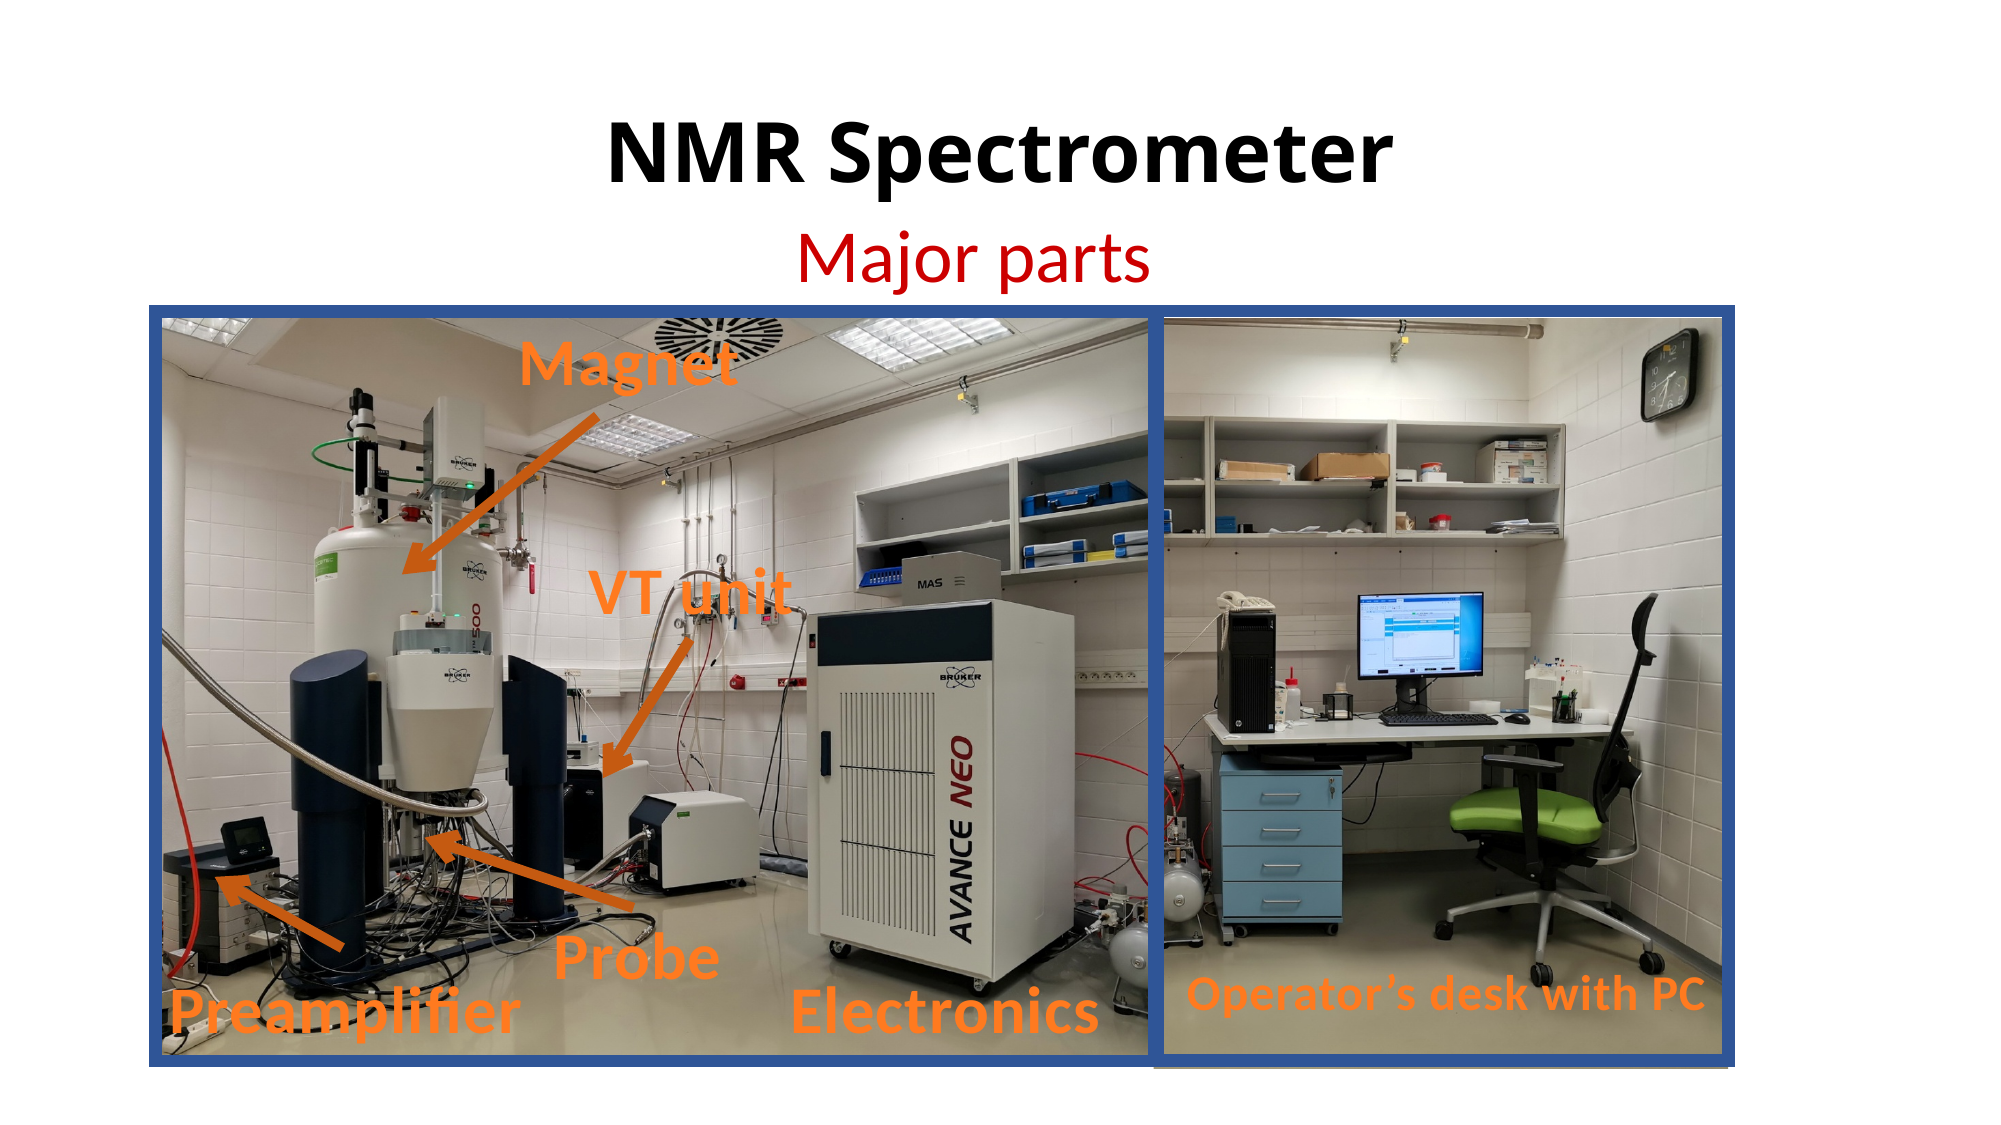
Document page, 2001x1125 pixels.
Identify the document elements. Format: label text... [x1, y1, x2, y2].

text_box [214, 876, 343, 949]
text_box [401, 415, 598, 575]
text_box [602, 639, 691, 779]
picture [152, 309, 1729, 1069]
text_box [424, 837, 634, 908]
text_box Major parts [781, 155, 1367, 310]
title NMR Spectrometer [249, 0, 1750, 208]
text_box [1154, 310, 1730, 1062]
